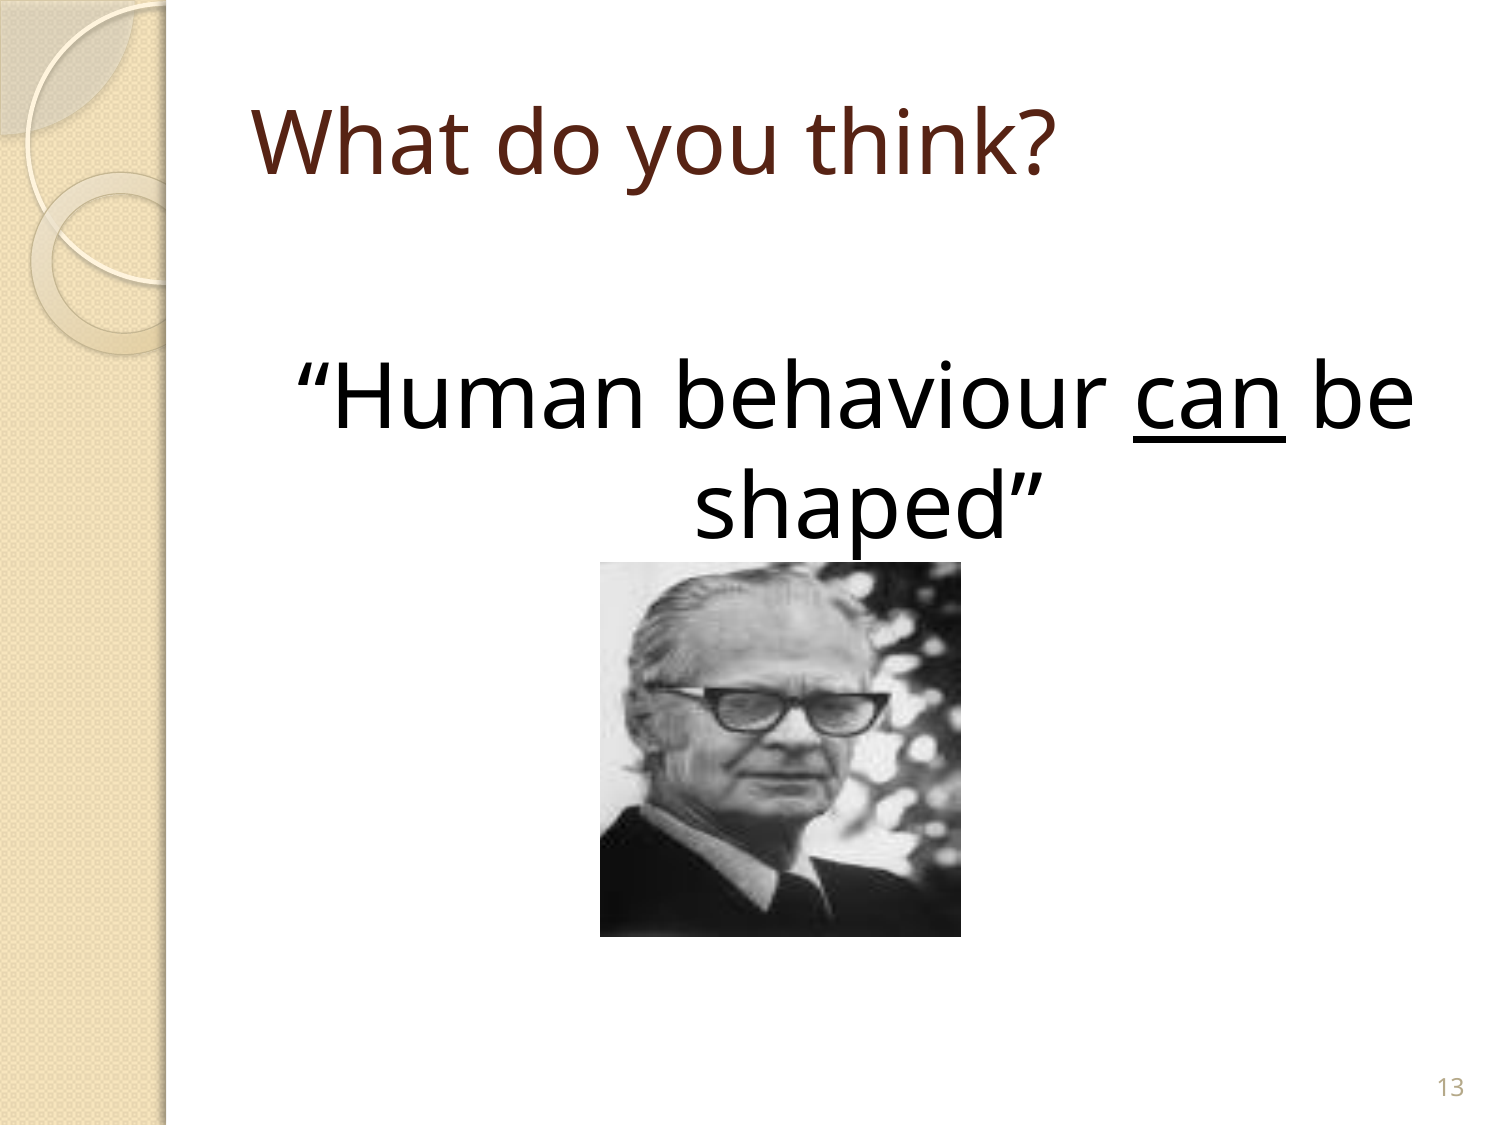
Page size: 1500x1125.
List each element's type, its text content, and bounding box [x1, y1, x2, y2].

picture [599, 562, 962, 937]
slide_number 13 [1413, 1034, 1488, 1113]
list “Human behaviour can be shaped” [235, 237, 1466, 1025]
title What do you think? [235, 45, 1466, 233]
